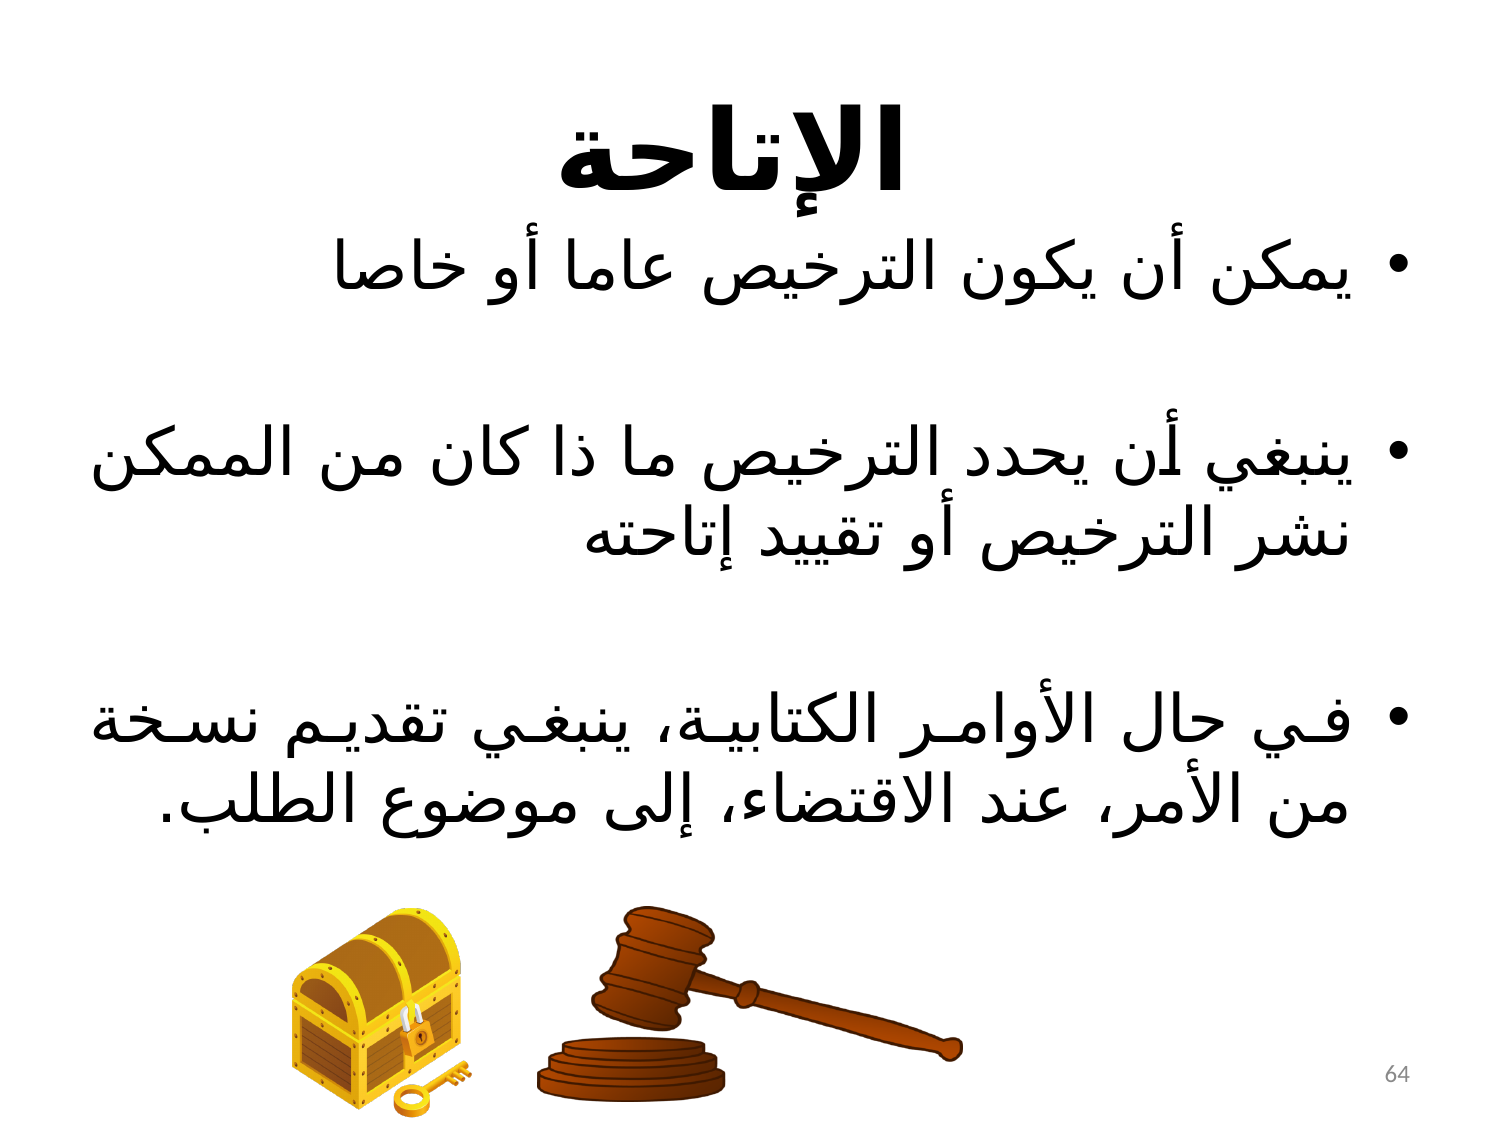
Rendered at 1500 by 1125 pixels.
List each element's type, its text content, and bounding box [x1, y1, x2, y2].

title الإتاحة [57, 52, 1408, 240]
picture [275, 906, 487, 1118]
picture [537, 906, 963, 1103]
text_box يمكن أن يكون الترخيص عاما أو خاصا ينبغي أن يحدد الترخيص ما ذا كان من الممكن نشر الترخيص أو تقييد إتاحته في حال الأوامر الكتابية، ينبغي تقديم نسخة من الأمر، عند الاقتضاء، إلى موضوع الطلب. [74, 215, 1425, 986]
slide_number 64 [1074, 1042, 1425, 1103]
